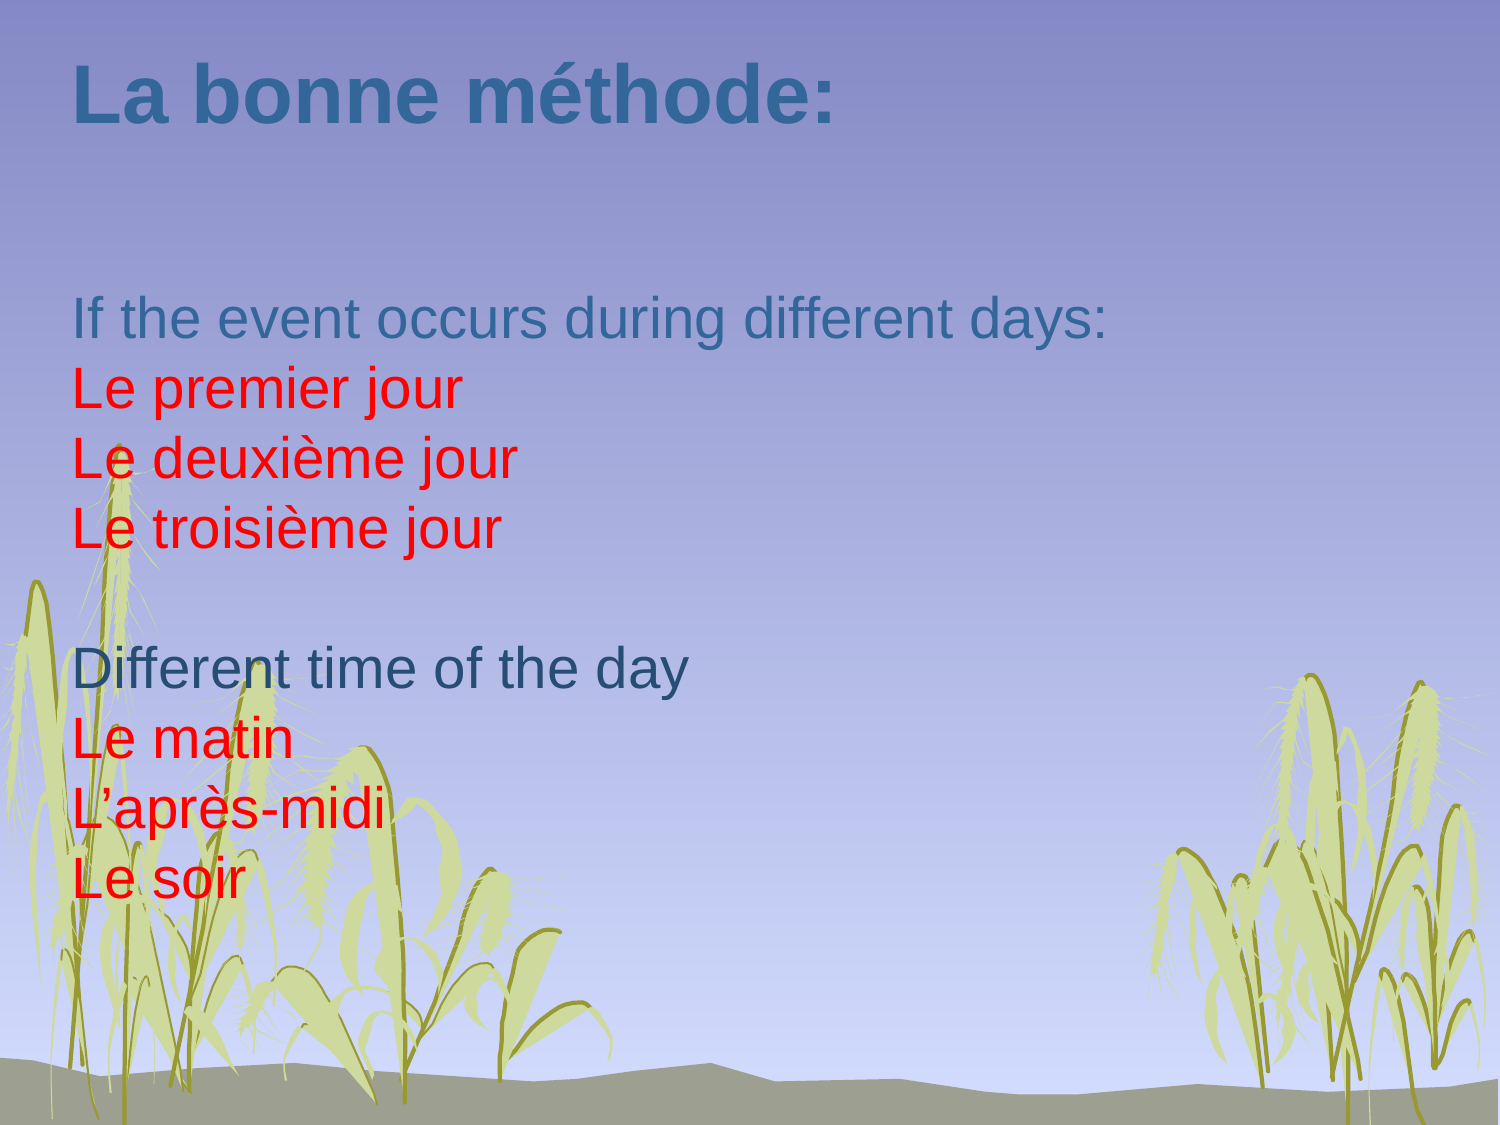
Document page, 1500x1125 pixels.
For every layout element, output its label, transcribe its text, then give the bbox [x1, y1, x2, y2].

text_box La bonne méthode: If the event occurs during different days: Le premier jour Le deuxième jour Le troisième jour Different time of the day Le matin L’après-midi Le soir [56, 33, 1441, 918]
